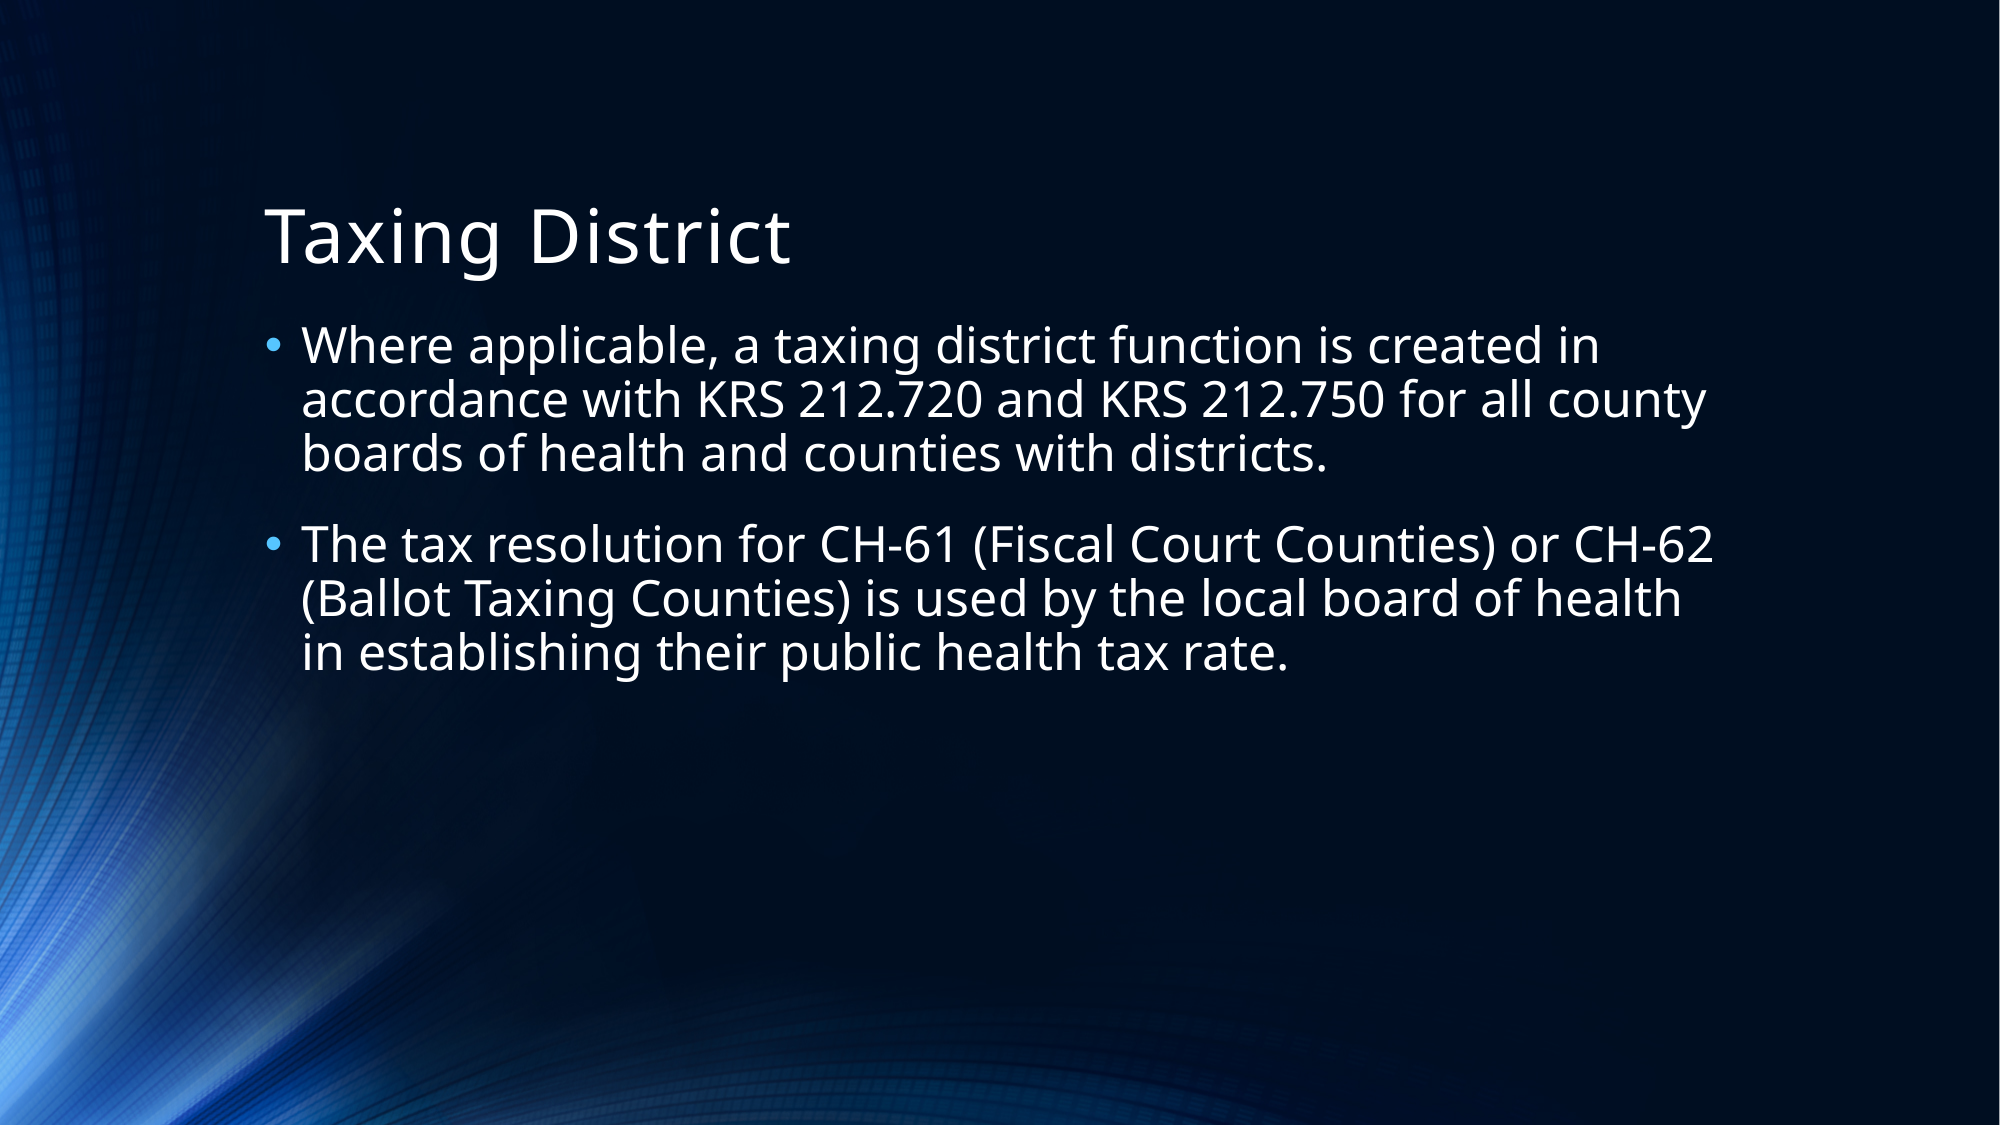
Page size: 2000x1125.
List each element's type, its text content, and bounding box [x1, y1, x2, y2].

picture [0, 0, 2000, 1125]
list Where applicable, a taxing district function is created in accordance with KRS 212.720 and KRS 212.750 for all county boards of health and counties with districts. The tax resolution for CH-61 (Fiscal Court Counties) or CH-62 (Ballot Taxing Counties) is used by the local board of health in establishing their public health tax rate. [249, 312, 1749, 988]
title Taxing District [249, 62, 1750, 288]
